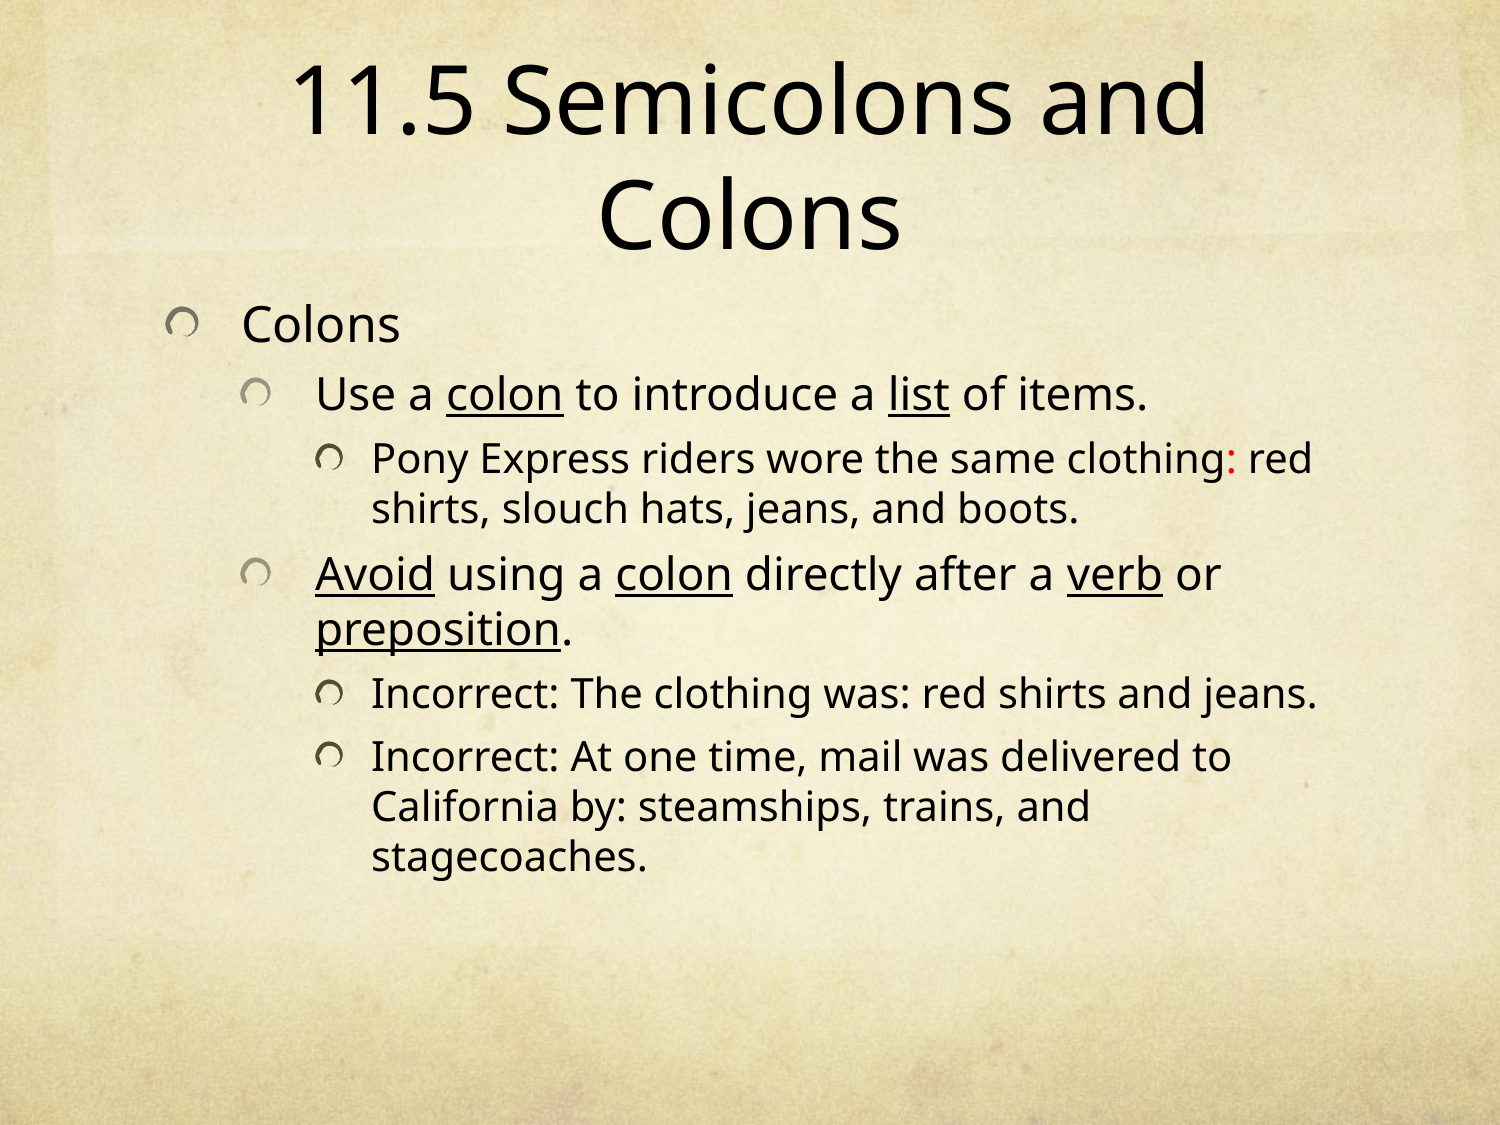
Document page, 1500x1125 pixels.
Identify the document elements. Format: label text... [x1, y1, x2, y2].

list Colons Use a colon to introduce a list of items. Pony Express riders wore the same clothing: red shirts, slouch hats, jeans, and boots. Avoid using a colon directly after a verb or preposition. Incorrect: The clothing was: red shirts and jeans. Incorrect: At one time, mail was delivered to California by: steamships, trains, and stagecoaches. [150, 284, 1350, 950]
title 11.5 Semicolons and Colons [150, 82, 1350, 225]
picture [0, 0, 1500, 1125]
